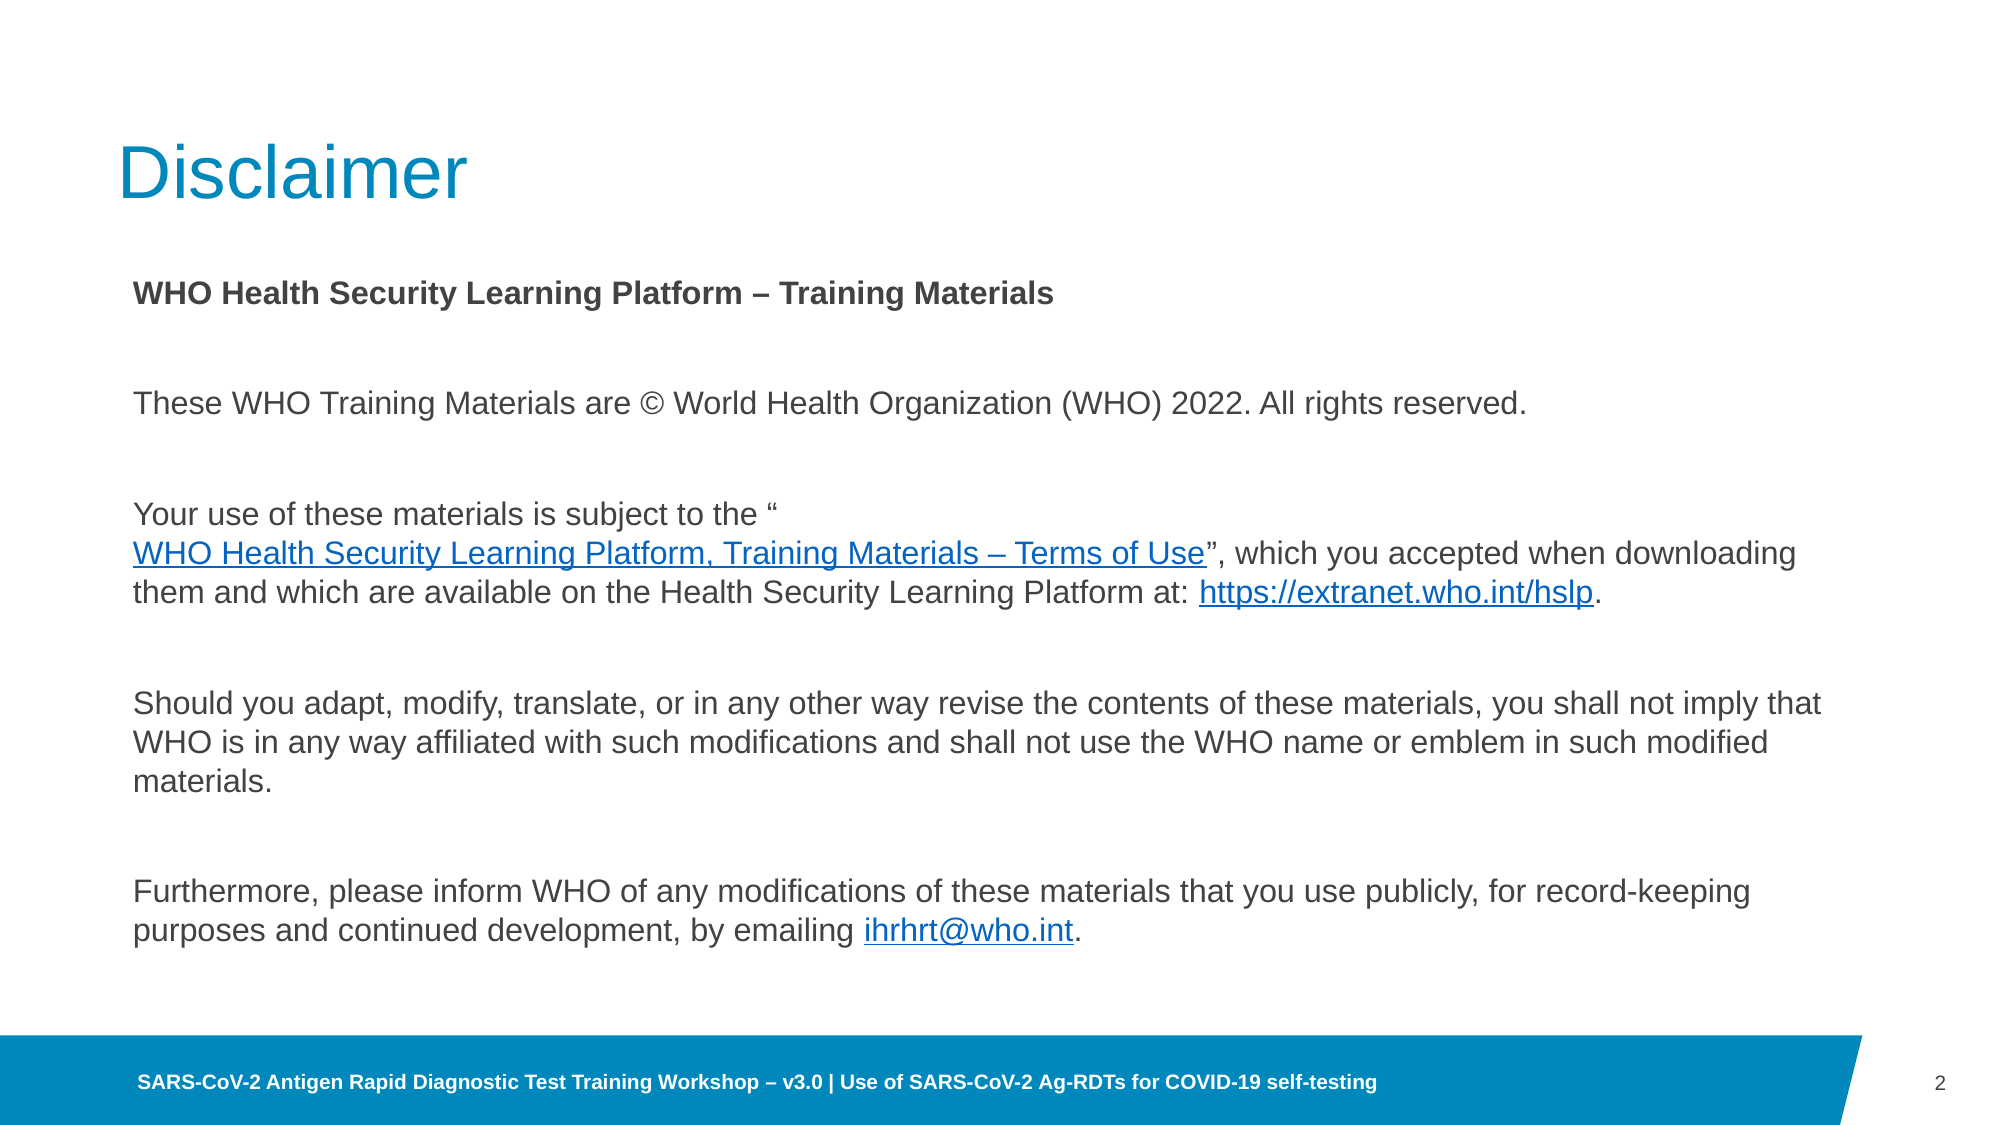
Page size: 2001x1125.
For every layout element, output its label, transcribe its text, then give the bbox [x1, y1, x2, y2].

title Disclaimer [117, 59, 1843, 215]
list WHO Health Security Learning Platform – Training Materials These WHO Training Materials are © World Health Organization (WHO) 2022. All rights reserved. Your use of these materials is subject to the “WHO Health Security Learning Platform, Training Materials – Terms of Use”, which you accepted when downloading them and which are available on the Health Security Learning Platform at: https://extranet.who.int/hslp. Should you adapt, modify, translate, or in any other way revise the contents of these materials, you shall not imply that WHO is in any way affiliated with such modifications and shall not use the WHO name or emblem in such modified materials. Furthermore, please inform WHO of any modifications of these materials that you use publicly, for record-keeping purposes and continued development, by emailing ihrhrt@who.int. [117, 264, 1843, 993]
slide_number 2 [1862, 1035, 1947, 1125]
footer SARS-CoV-2 Antigen Rapid Diagnostic Test Training Workshop – v3.0 | Use of SARS-CoV-2 Ag-RDTs for COVID-19 self-testing [137, 1039, 1392, 1122]
